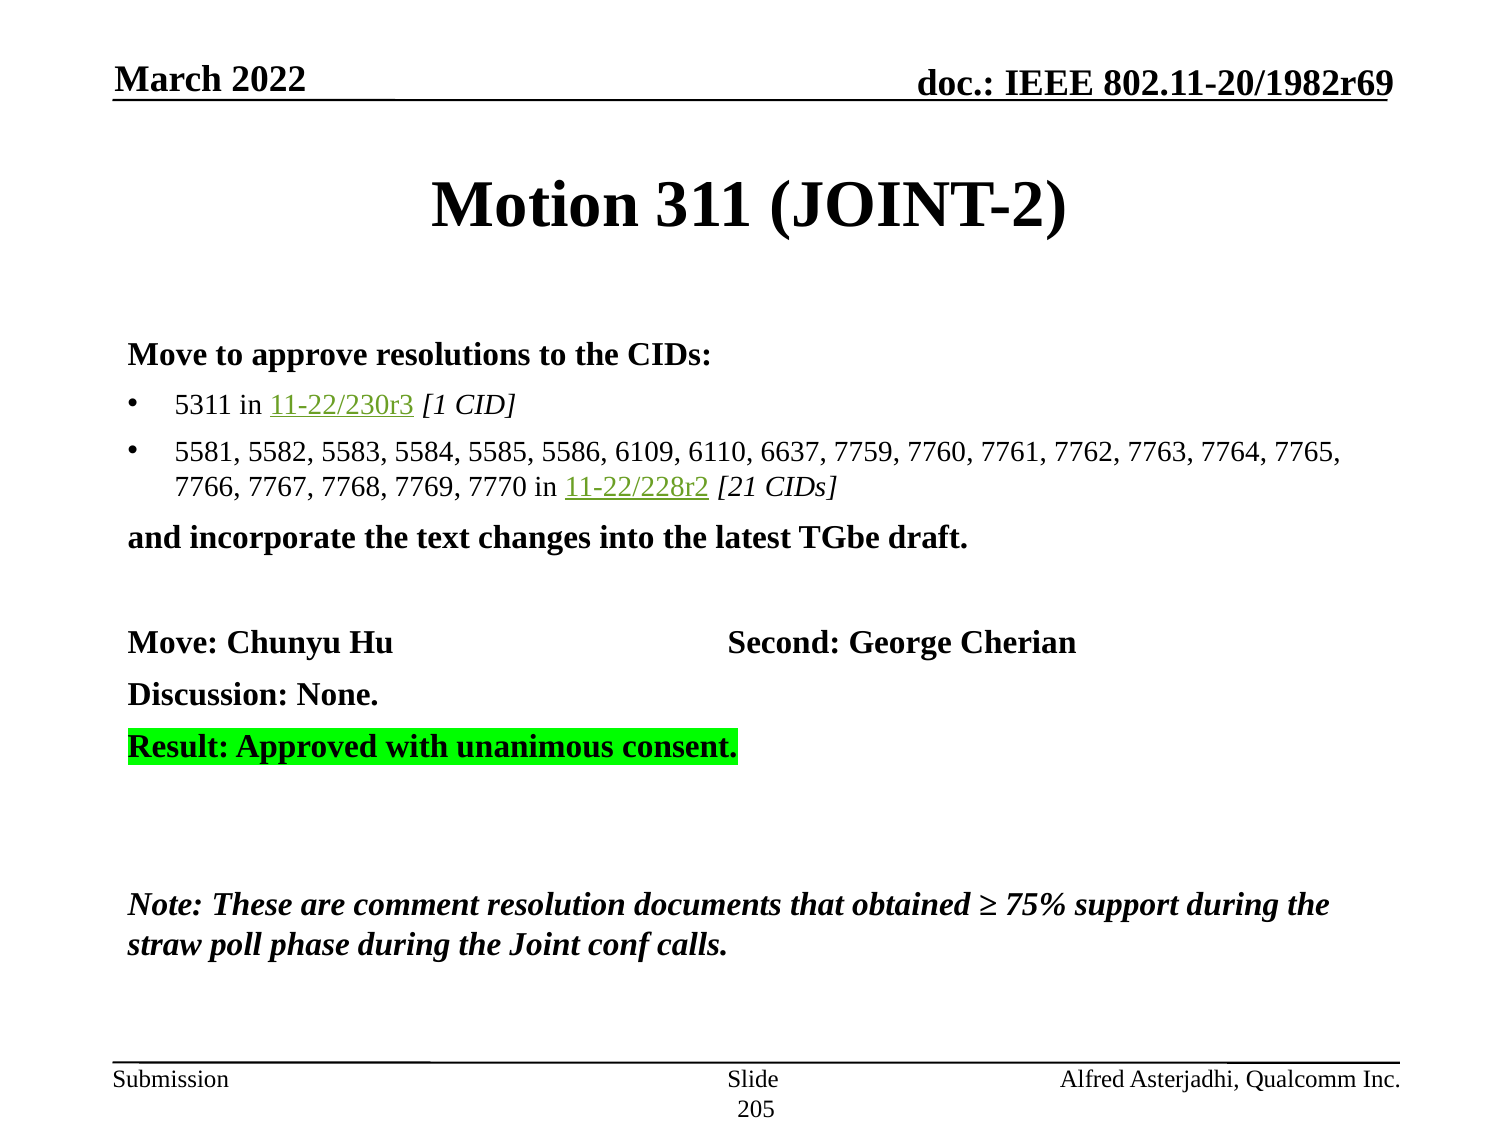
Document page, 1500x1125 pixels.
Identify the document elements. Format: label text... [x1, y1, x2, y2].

slide_number Slide 205 [712, 1061, 800, 1123]
title Motion 311 (JOINT-2) [112, 112, 1388, 288]
footer Alfred Asterjadhi, Qualcomm Inc. [878, 1061, 1402, 1093]
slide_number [114, 54, 423, 100]
list Move to approve resolutions to the CIDs: 5311 in 11-22/230r3 [1 CID] 5581, 5582, 5583, 5584, 5585, 5586, 6109, 6110, 6637, 7759, 7760, 7761, 7762, 7763, 7764, 7765, 7766, 7767, 7768, 7769, 7770 in 11-22/228r2 [21 CIDs] and incorporate the text changes into the latest TGbe draft. Move: Chunyu Hu Second: George Cherian Discussion: None. Result: Approved with unanimous consent. Note: These are comment resolution documents that obtained ≥ 75% support during the straw poll phase during the Joint conf calls. [112, 324, 1388, 1063]
